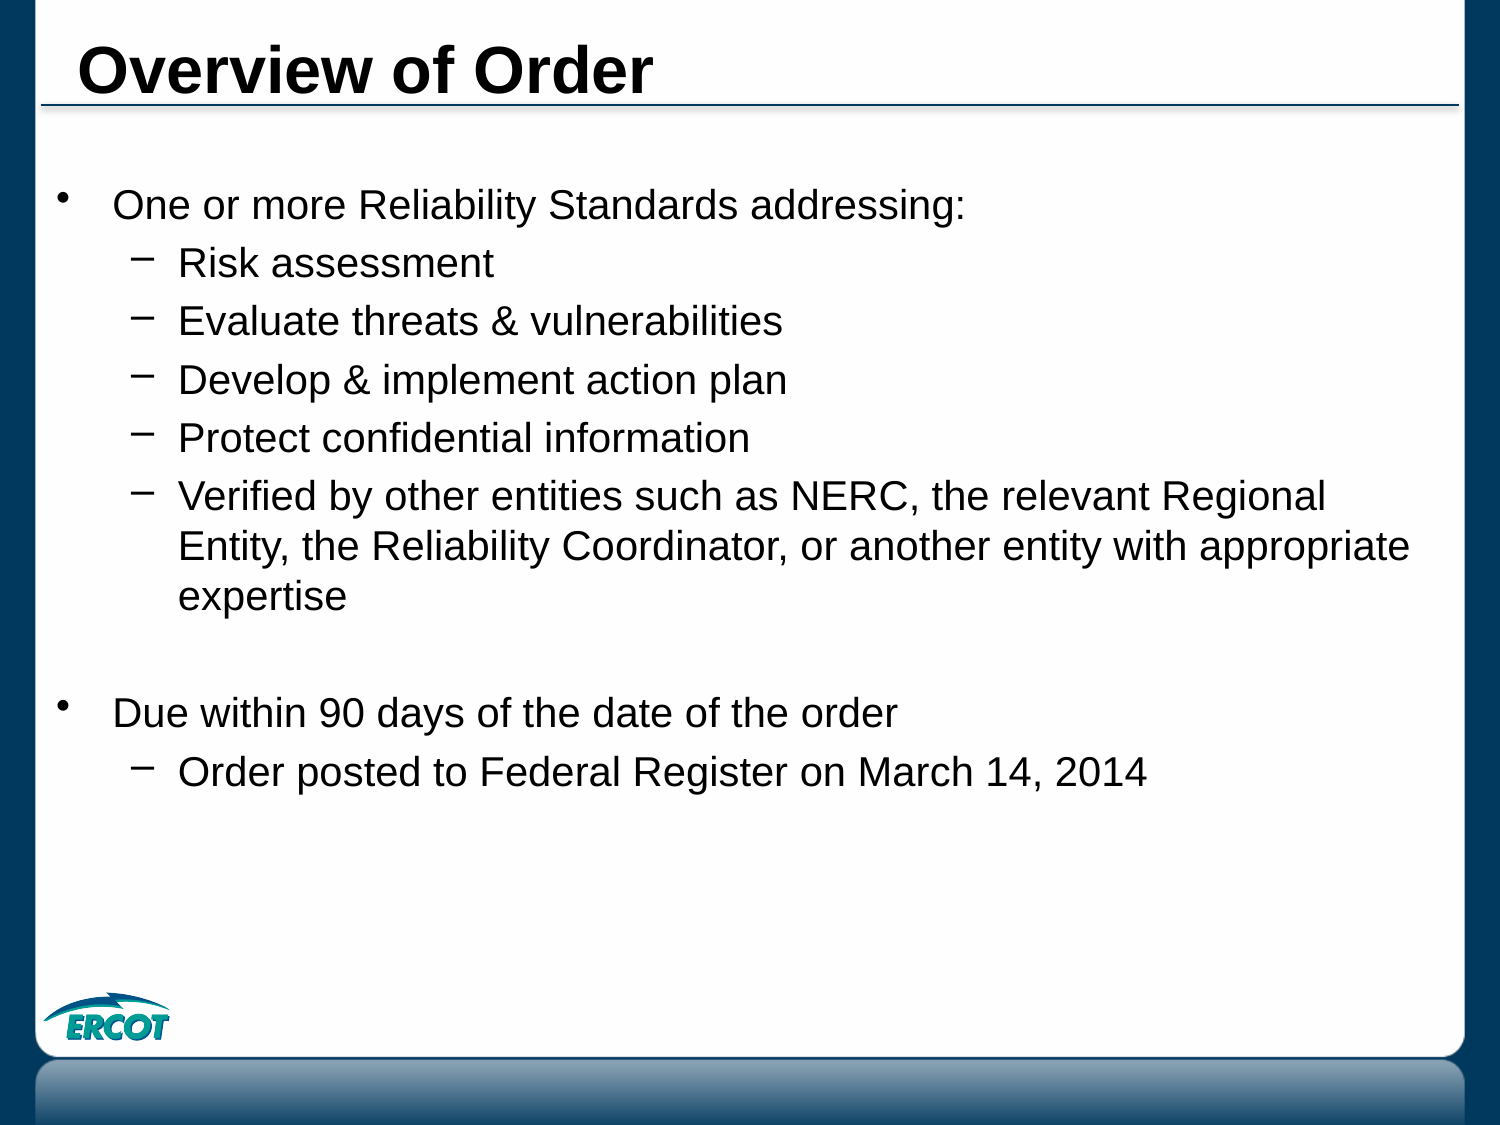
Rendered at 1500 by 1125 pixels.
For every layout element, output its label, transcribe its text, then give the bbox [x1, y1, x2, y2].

picture [35, 0, 1465, 1125]
text_box One or more Reliability Standards addressing: Risk assessment Evaluate threats & vulnerabilities Develop & implement action plan Protect confidential information Verified by other entities such as NERC, the relevant Regional Entity, the Reliability Coordinator, or another entity with appropriate expertise Due within 90 days of the date of the order Order posted to Federal Register on March 14, 2014 [41, 169, 1448, 802]
title Overview of Order [62, 29, 1448, 106]
